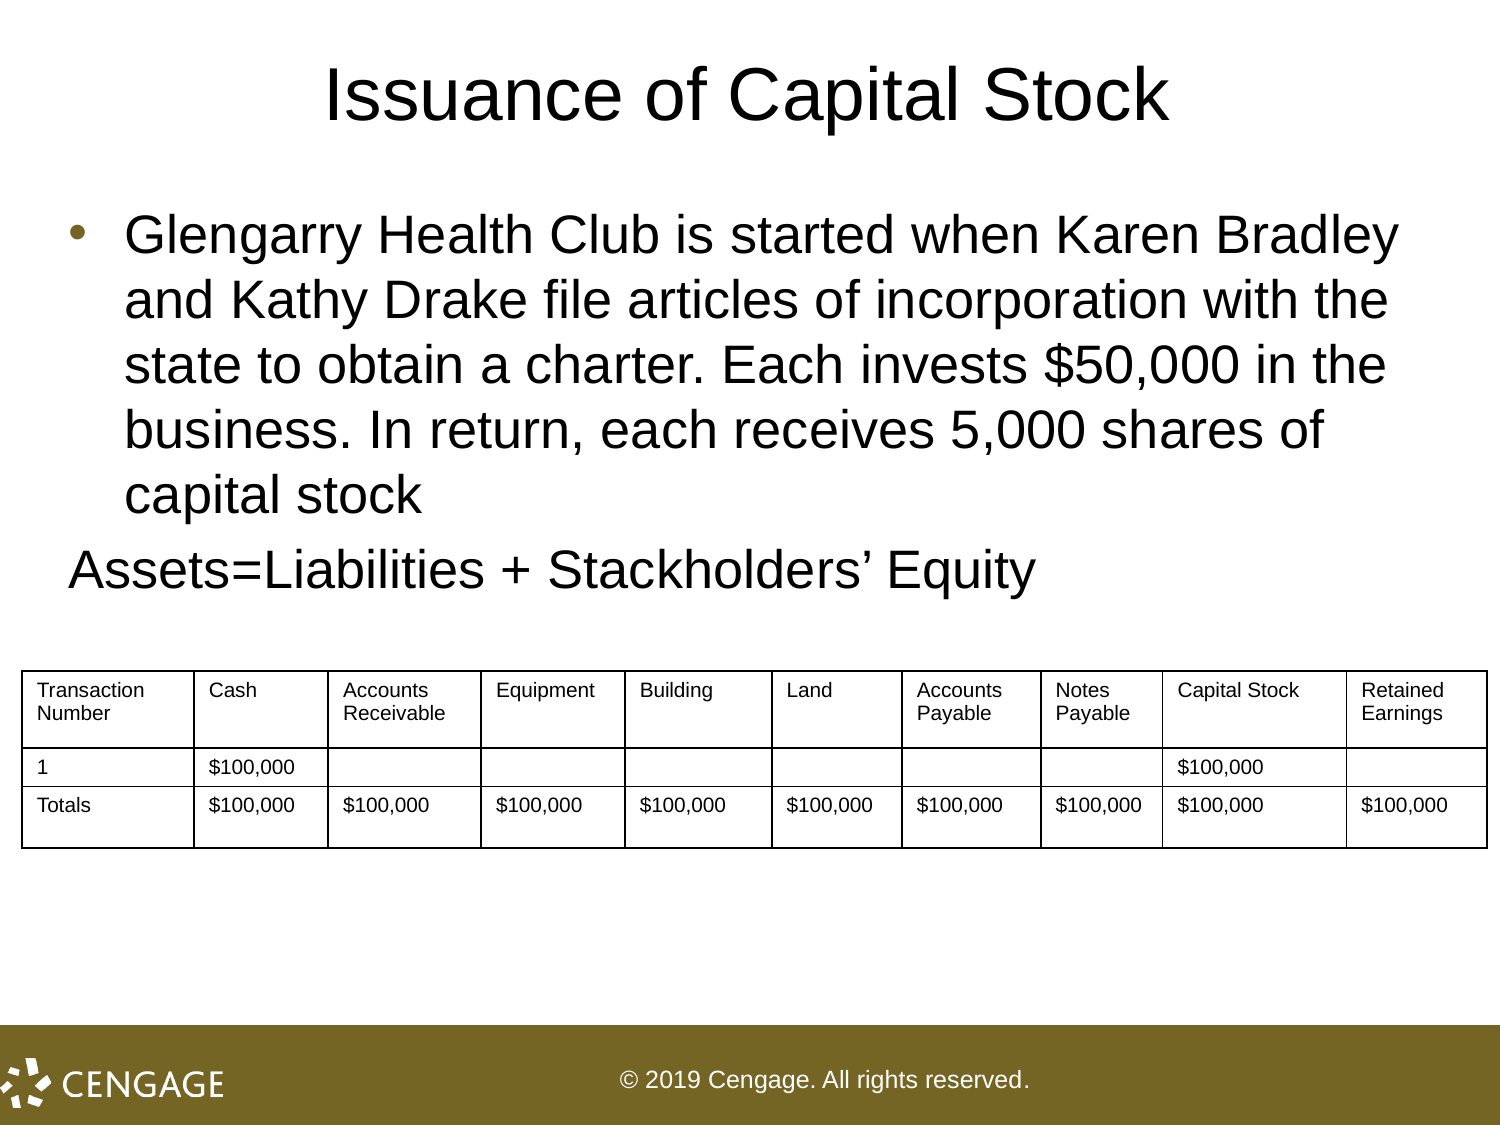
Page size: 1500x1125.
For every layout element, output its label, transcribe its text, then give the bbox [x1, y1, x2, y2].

table_header Capital Stock [1163, 672, 1346, 747]
table_cell [1347, 749, 1486, 786]
table_header Transaction Number [23, 672, 193, 747]
title Issuance of Capital Stock [88, 39, 1406, 141]
table_header Accounts Receivable [329, 672, 480, 747]
table_header Land [773, 672, 901, 747]
table_cell $100,000 [903, 787, 1040, 847]
table_cell Totals [23, 787, 193, 847]
table_header Retained Earnings [1347, 672, 1486, 747]
table_header Cash [195, 672, 327, 747]
table_cell $100,000 [482, 787, 624, 847]
table_cell [329, 749, 480, 786]
table_header Accounts Payable [903, 672, 1040, 747]
list Glengarry Health Club is started when Karen Bradley and Kathy Drake file articles of incorporation with the state to obtain a charter. Each invests $50,000 in the business. In return, each receives 5,000 shares of capital stock Assets=Liabilities + Stackholders’ Equity [53, 191, 1463, 629]
table_cell $100,000 [773, 787, 901, 847]
table_cell $100,000 [1042, 787, 1162, 847]
table_cell 1 [23, 749, 193, 786]
table_cell [1042, 749, 1162, 786]
table_cell $100,000 [1347, 787, 1486, 847]
table_cell $100,000 [195, 787, 327, 847]
table_cell $100,000 [626, 787, 771, 847]
picture [0, 1058, 223, 1108]
table_cell [626, 749, 771, 786]
table_cell $100,000 [1163, 749, 1346, 786]
table_cell $100,000 [195, 749, 327, 786]
table_cell $100,000 [329, 787, 480, 847]
table_cell [903, 749, 1040, 786]
table_cell [482, 749, 624, 786]
table_header Building [626, 672, 771, 747]
table_header Notes Payable [1042, 672, 1162, 747]
table_cell $100,000 [1163, 787, 1346, 847]
table_header Equipment [482, 672, 624, 747]
table_cell [773, 749, 901, 786]
